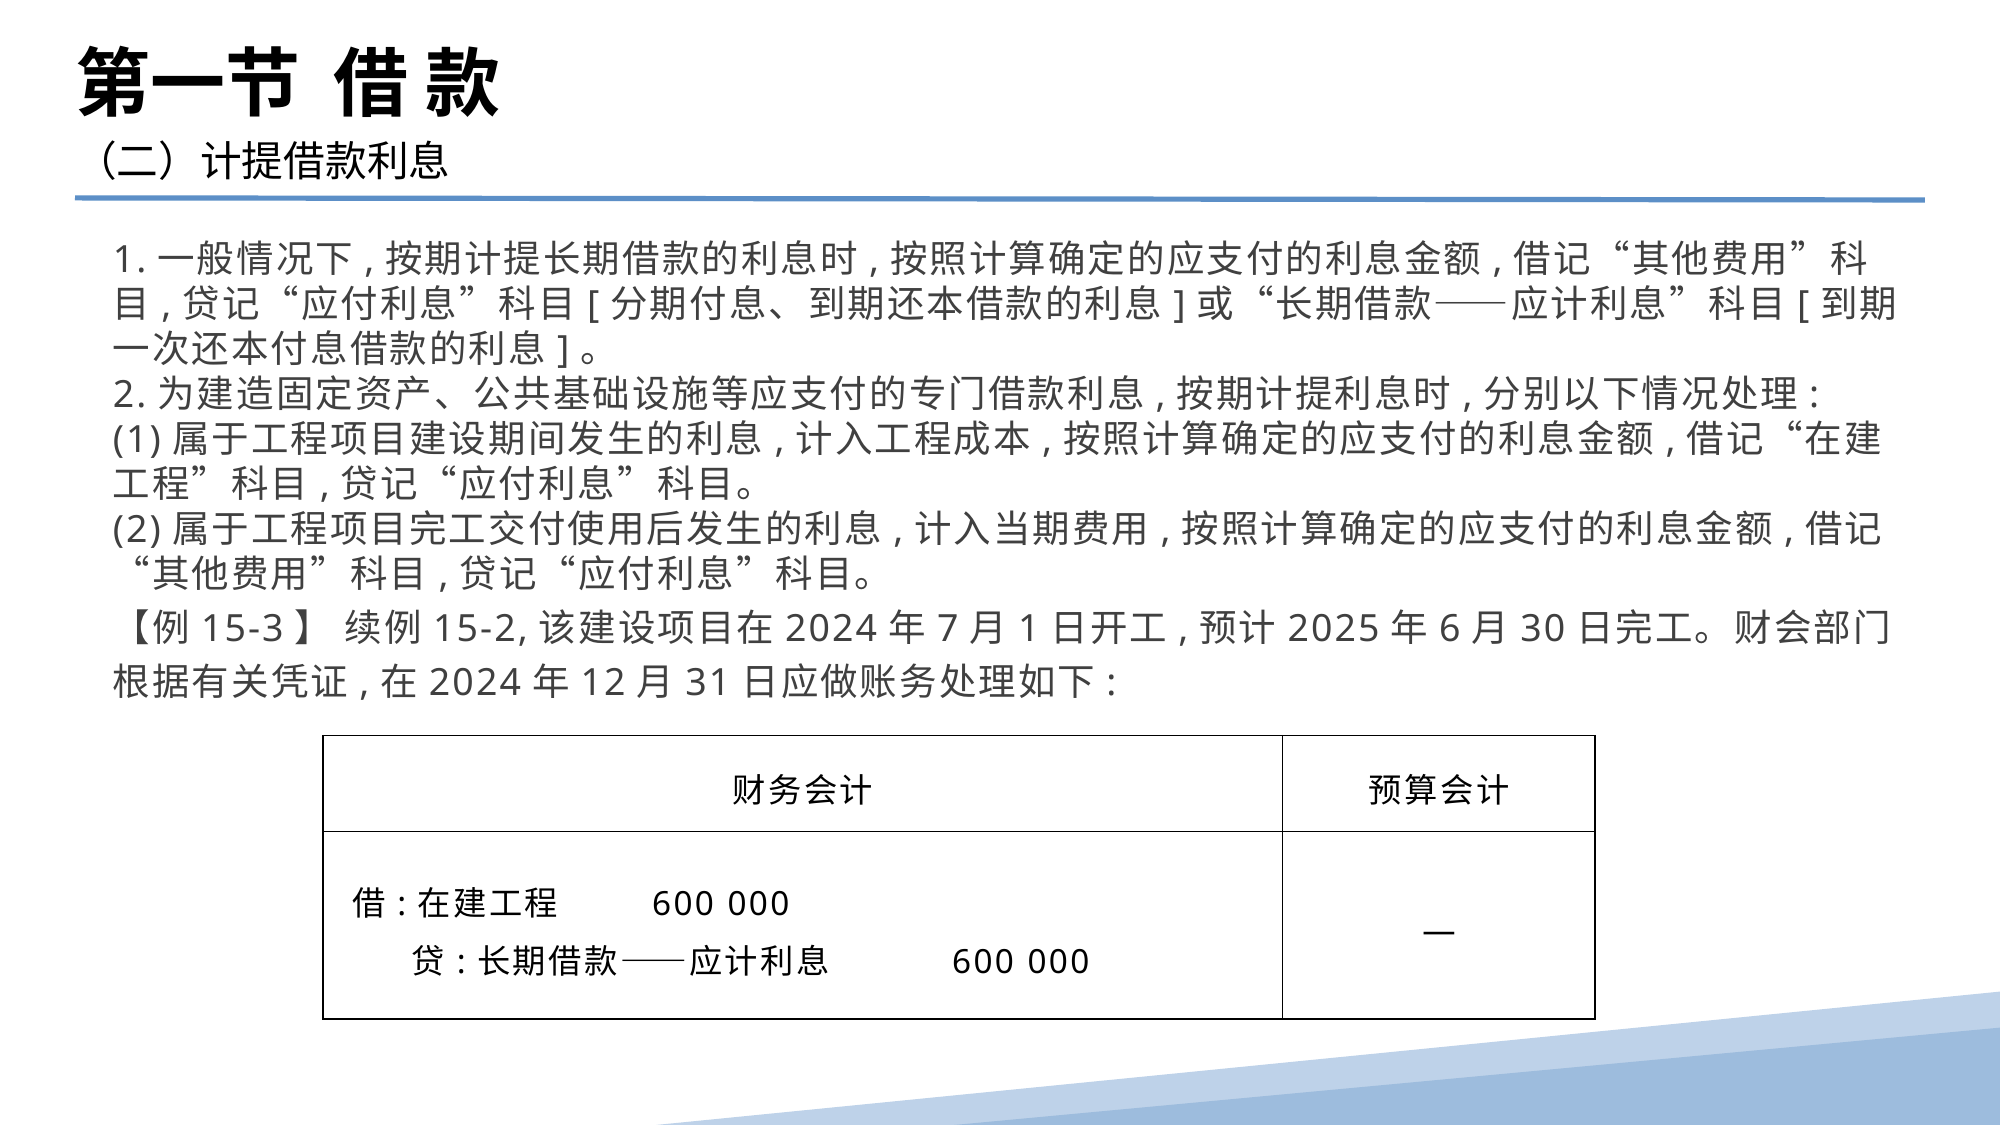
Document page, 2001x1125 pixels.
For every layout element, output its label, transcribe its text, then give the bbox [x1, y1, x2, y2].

text_box （二）计提借款利息 [75, 124, 1925, 197]
text_box 1.一般情况下,按期计提长期借款的利息时,按照计算确定的应支付的利息金额,借记“其他费用”科目,贷记“应付利息”科目[分期付息、到期还本借款的利息]或“长期借款——应计利息”科目[到期一次还本付息借款的利息]。 2.为建造固定资产、公共基础设施等应支付的专门借款利息,按期计提利息时,分别以下情况处理: (1)属于工程项目建设期间发生的利息,计入工程成本,按照计算确定的应支付的利息金额,借记“在建工程”科目,贷记“应付利息”科目。 (2)属于工程项目完工交付使用后发生的利息,计入当期费用,按照计算确定的应支付的利息金额,借记“其他费用”科目,贷记“应付利息”科目。 【例15-3】 续例15-2,该建设项目在2024年7月1日开工,预计2025年6月30日完工。财会部门根据有关凭证,在2024年12月31日应做账务处理如下: [102, 204, 1925, 733]
table_header 预算会计 [1283, 736, 1594, 831]
text_box 第一节 借 款 [75, 24, 1925, 124]
table_cell — [1283, 832, 1594, 991]
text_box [656, 991, 2000, 1125]
table_header 财务会计 [324, 736, 1282, 831]
table_cell 借:在建工程 600 000 贷:长期借款——应计利息 600 000 [324, 832, 1282, 1018]
